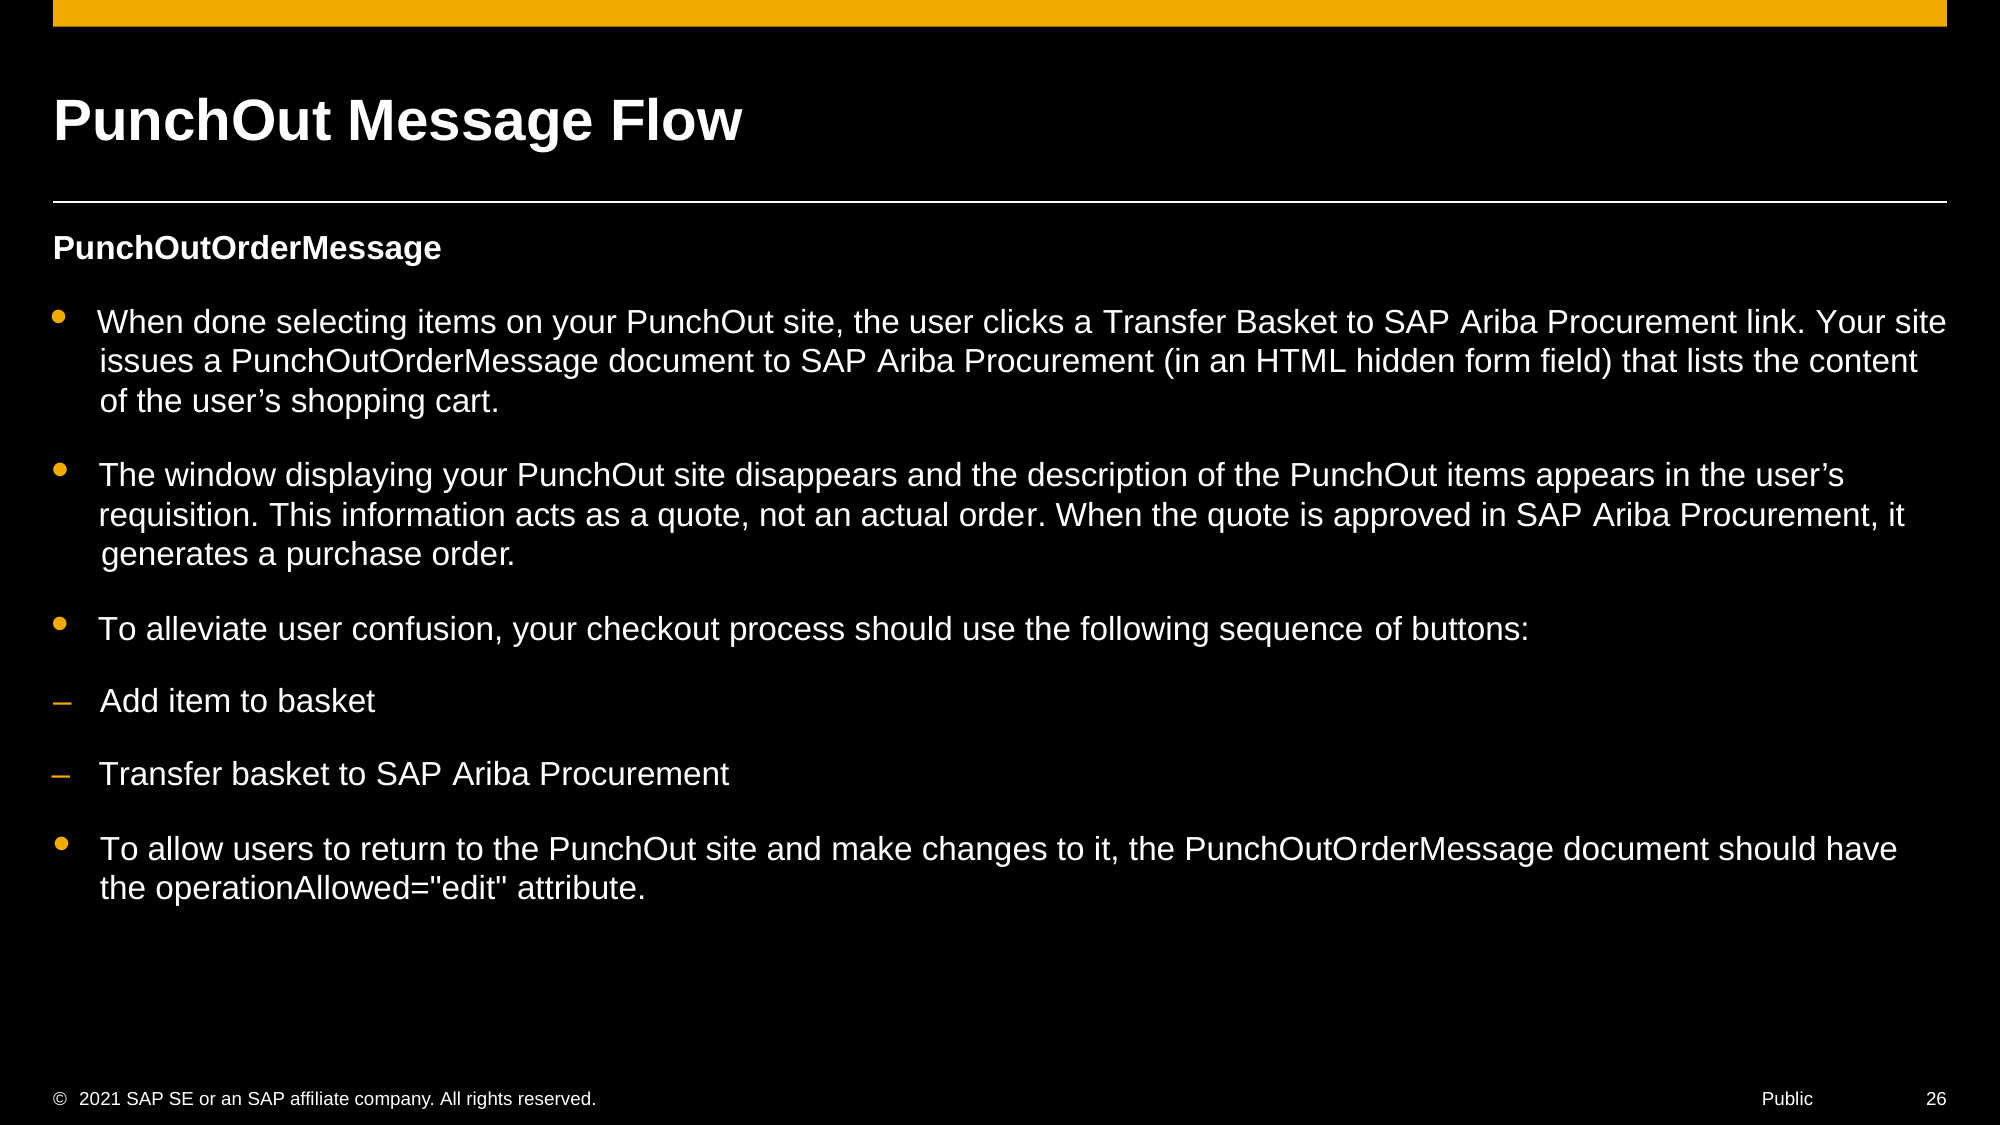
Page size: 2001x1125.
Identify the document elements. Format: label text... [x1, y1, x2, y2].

text_box the operationAllowed="edit" attribute. [100, 866, 647, 906]
text_box •When done selecting items on your PunchOut site, the user clicks a Transfer Basket to SAP Ariba Procurement link. Your site [49, 283, 1948, 344]
text_box [52, 0, 1948, 27]
text_box ‒ Transfer basket to SAP Ariba Procurement [51, 752, 730, 793]
text_box PunchOut Message Flow [53, 82, 744, 153]
text_box generates a purchase order. [101, 532, 516, 573]
text_box © 2021 SAP SE or an SAP affiliate company. All rights reserved. Public 26 [53, 1087, 1947, 1110]
text_box issues a PunchOutOrderMessage document to SAP Ariba Procurement (in an HTML hidden form field) that lists the content of the user’s shopping cart. [99, 339, 1919, 419]
text_box •To alleviate user confusion, your checkout process should use the following sequence of buttons: [51, 590, 1530, 651]
text_box •The window displaying your PunchOut site disappears and the description of the PunchOut items appears in the user’s requisition. This information acts as a quote, not an actual order. When the quote is approved in SAP Ariba Procurement, it [51, 436, 1906, 534]
text_box PunchOutOrderMessage [52, 225, 443, 266]
text_box [0, 0, 2000, 1125]
text_box •To allow users to return to the PunchOut site and make changes to it, the PunchOutOrderMessage document should have [52, 810, 1899, 871]
text_box ‒ Add item to basket [53, 679, 377, 720]
